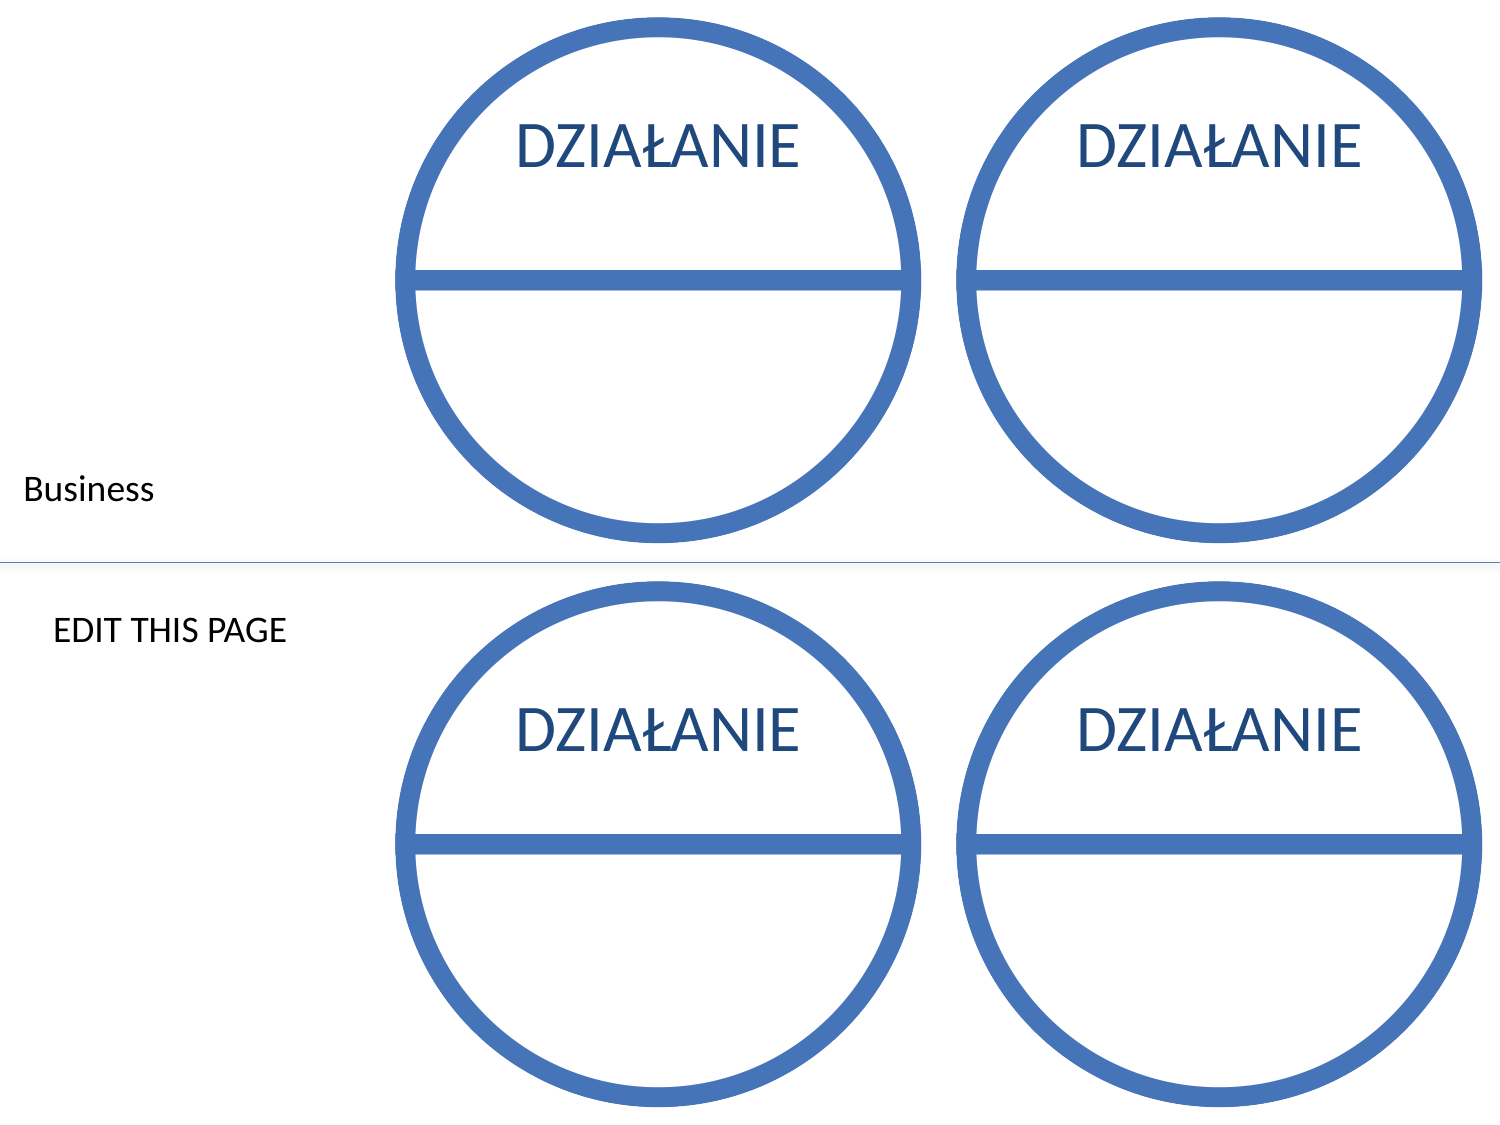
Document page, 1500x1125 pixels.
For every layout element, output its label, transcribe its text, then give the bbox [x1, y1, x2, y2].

picture [377, 0, 1500, 562]
picture [377, 563, 1500, 1125]
text_box Business [8, 456, 170, 517]
text_box EDIT THIS PAGE [38, 597, 303, 657]
